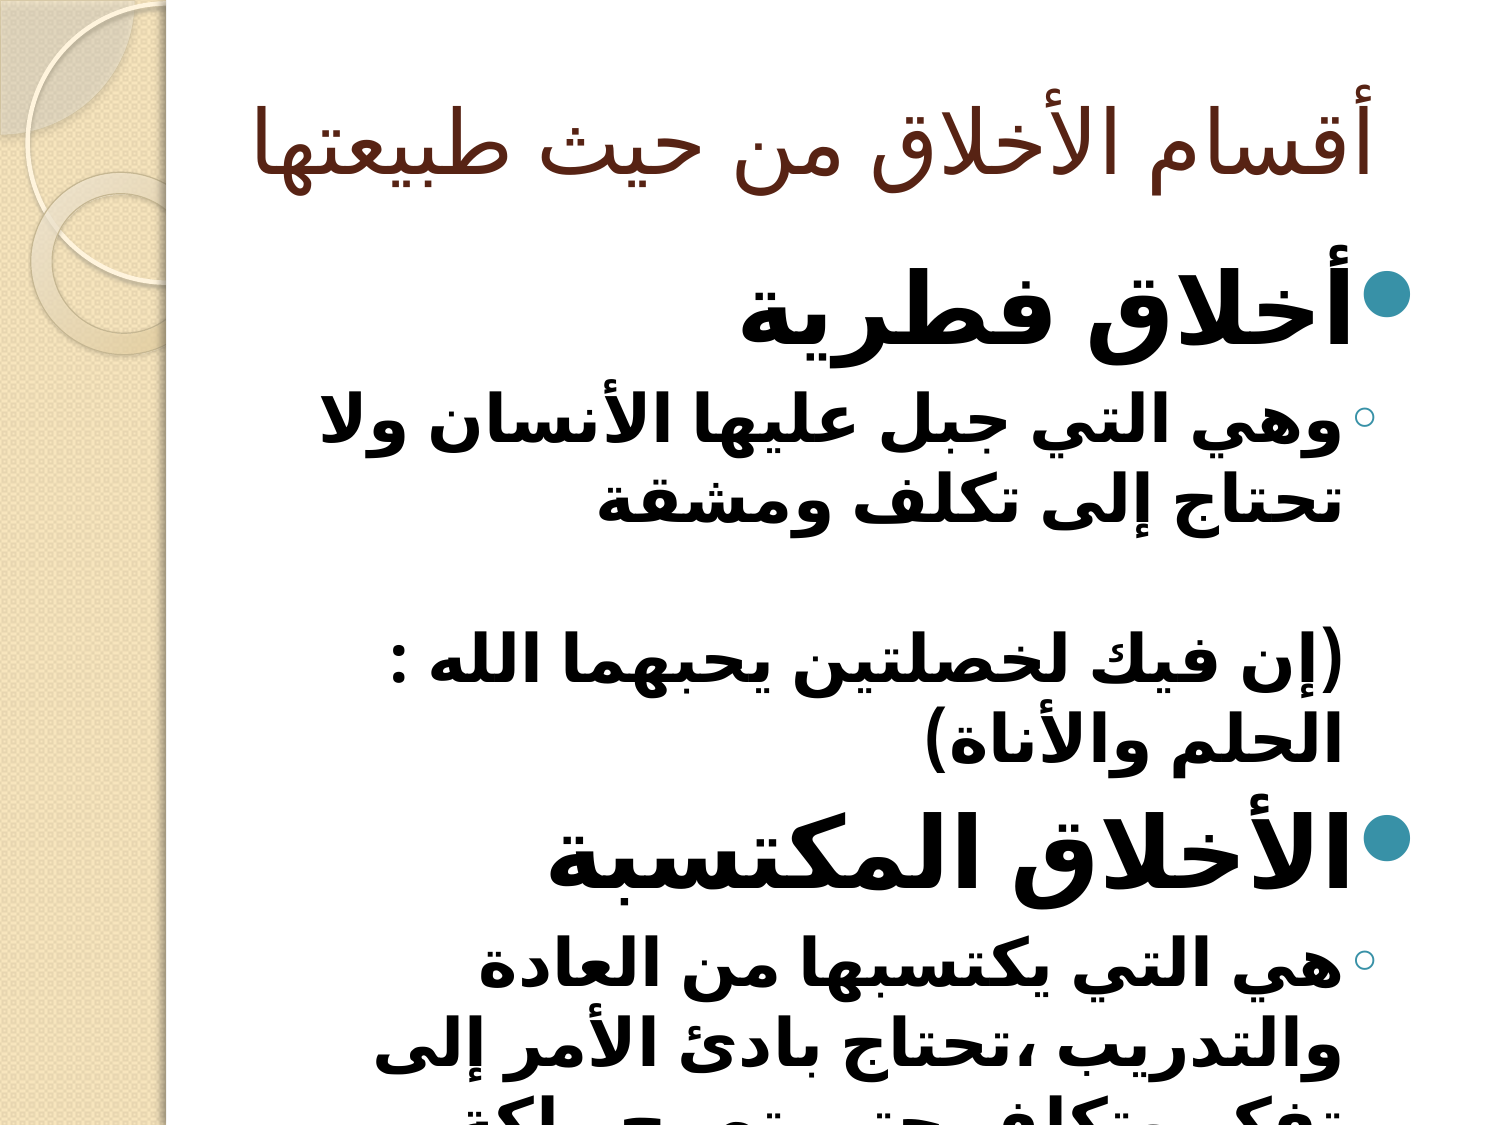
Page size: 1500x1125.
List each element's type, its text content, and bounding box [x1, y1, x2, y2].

list أخلاق فطرية وهي التي جبل عليها الأنسان ولا تحتاج إلى تكلف ومشقة (إن فيك لخصلتين يحبهما الله : الحلم والأناة) الأخلاق المكتسبة هي التي يكتسبها من العادة والتدريب ،تحتاج بادئ الأمر إلى تفكر وتكلف حتى تصبح ملكة وخلقا (قد أفلح من زكاها * وقد خاب من دساها ) [235, 237, 1466, 1025]
title أقسام الأخلاق من حيث طبيعتها [235, 45, 1466, 233]
